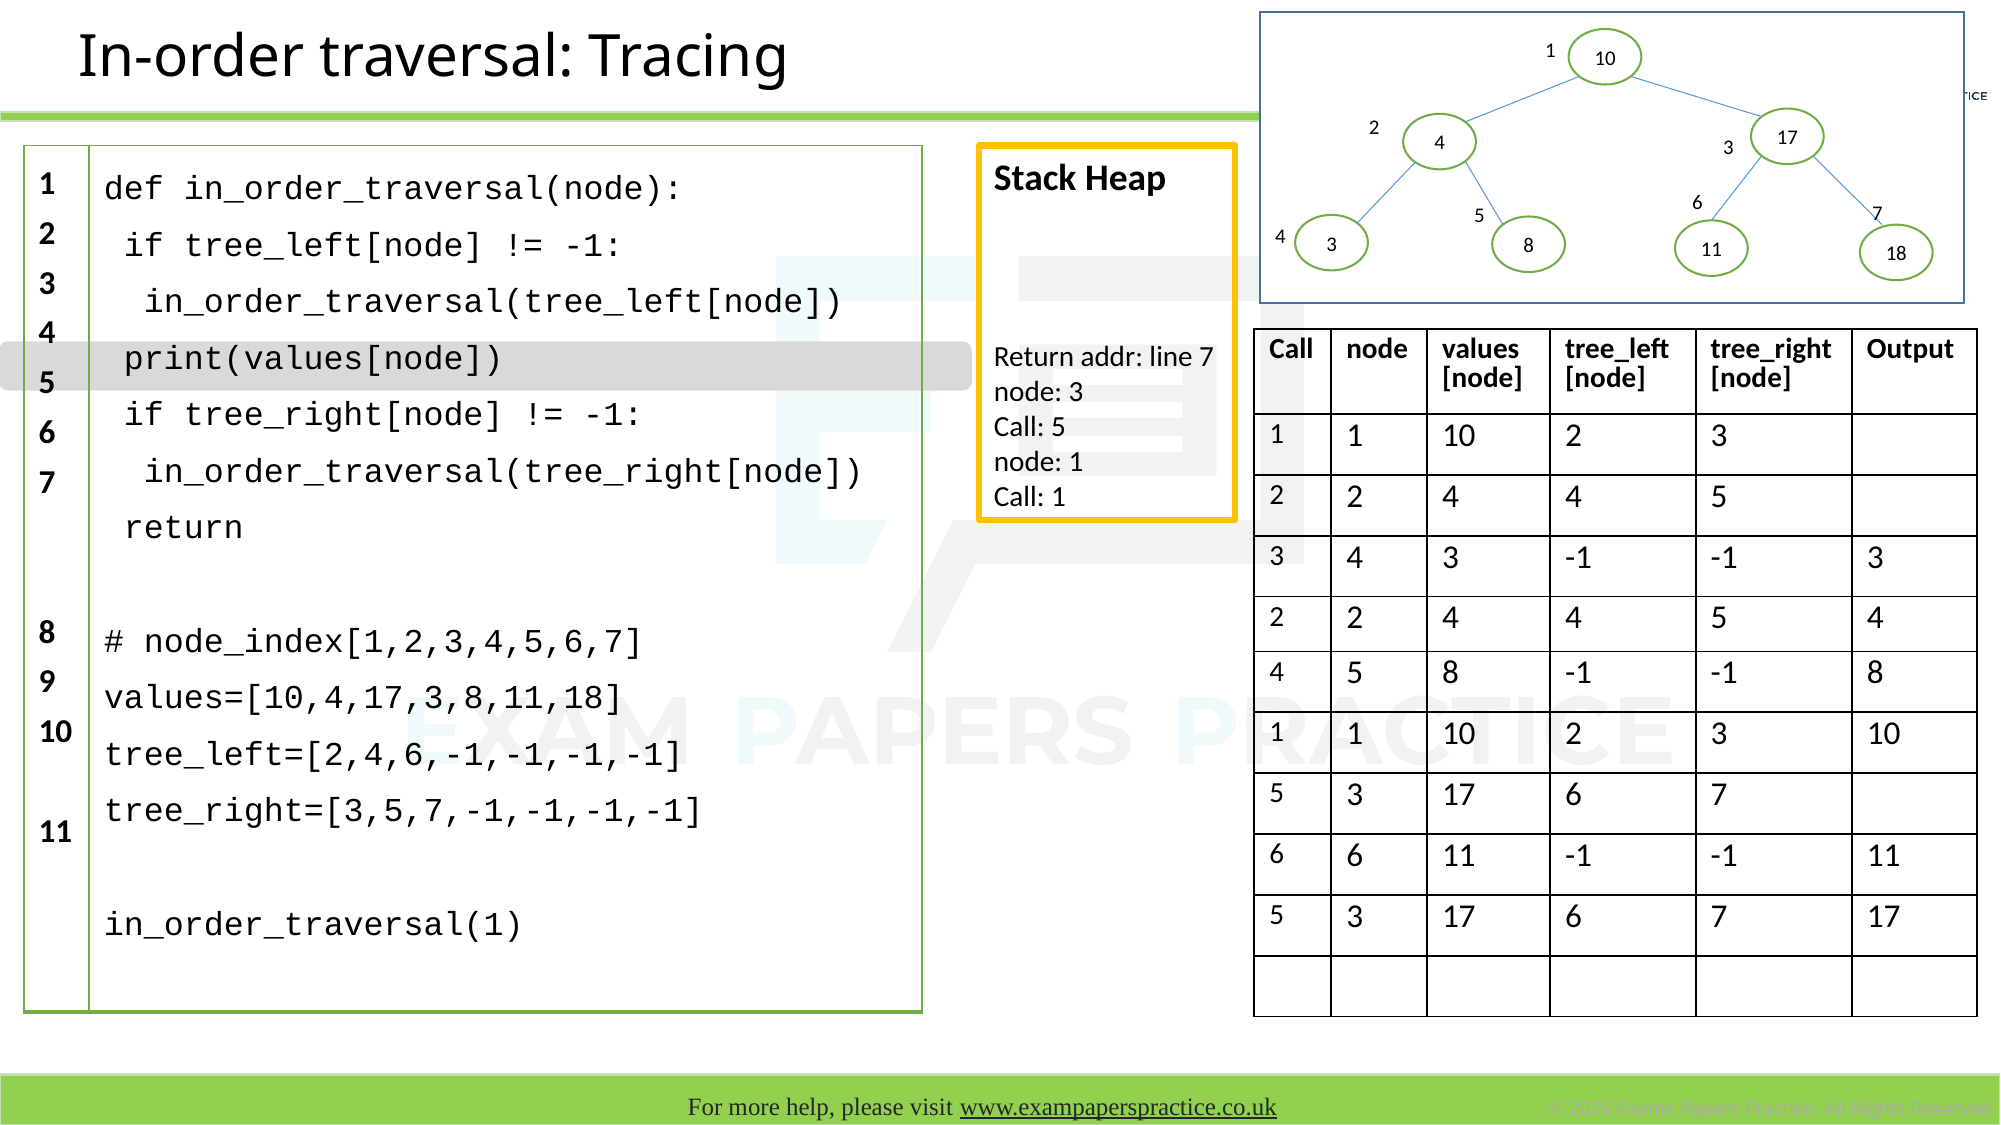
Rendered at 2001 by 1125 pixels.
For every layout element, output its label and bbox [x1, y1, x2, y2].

table_cell [1551, 415, 1695, 474]
table_cell [1255, 476, 1330, 535]
text_box [1260, 12, 1965, 303]
table_cell [1332, 713, 1426, 772]
table_cell [1428, 835, 1549, 894]
table_header [1551, 330, 1695, 413]
table_cell [1853, 652, 1976, 711]
table_cell [1853, 896, 1976, 955]
table_cell [1255, 835, 1330, 894]
table_cell [1332, 652, 1426, 711]
table_cell [1697, 896, 1851, 955]
table_cell [1697, 652, 1851, 711]
table_cell [1853, 957, 1976, 1016]
table_cell [1853, 537, 1976, 596]
table_cell [1255, 597, 1330, 651]
table_cell [1428, 652, 1549, 711]
table_cell [1255, 713, 1330, 772]
table_cell [1697, 957, 1851, 1016]
table_cell [1697, 537, 1851, 596]
table_cell [1255, 774, 1330, 833]
table_header [90, 146, 921, 1010]
table_cell [1332, 896, 1426, 955]
table_cell [1255, 652, 1330, 711]
table_header [1255, 330, 1330, 413]
text_box [0, 341, 23, 391]
table_cell [1697, 835, 1851, 894]
text_box [923, 341, 972, 391]
table_cell [1255, 537, 1330, 596]
table_cell [1428, 476, 1549, 535]
table_cell [1697, 476, 1851, 535]
table_cell [1697, 415, 1851, 474]
table_header [25, 146, 88, 1010]
table_cell [1551, 957, 1695, 1016]
table_cell [1853, 713, 1976, 772]
table_cell [1551, 774, 1695, 833]
table_cell [1428, 774, 1549, 833]
table_cell [1853, 835, 1976, 894]
table_cell [1332, 835, 1426, 894]
table_cell [1551, 896, 1695, 955]
table_cell [1332, 415, 1426, 474]
table_cell [1853, 774, 1976, 833]
table_cell [1853, 476, 1976, 535]
table_cell [1428, 415, 1549, 474]
table_header [1332, 330, 1426, 413]
table_cell [1853, 597, 1976, 651]
table_cell [1697, 713, 1851, 772]
table_cell [1551, 476, 1695, 535]
table_cell [1551, 597, 1695, 651]
table_cell [1697, 597, 1851, 651]
table_cell [1551, 835, 1695, 894]
table_cell [1332, 537, 1426, 596]
table_header [1853, 330, 1976, 413]
table_cell [1551, 652, 1695, 711]
table_cell [1428, 537, 1549, 596]
table_cell [1332, 476, 1426, 535]
table_cell [1551, 713, 1695, 772]
table_cell [1332, 774, 1426, 833]
title [63, 9, 1405, 106]
table_cell [1697, 774, 1851, 833]
table_cell [1428, 713, 1549, 772]
text_box [979, 145, 1236, 520]
table_cell [1332, 957, 1426, 1016]
table_cell [1255, 957, 1330, 1016]
table_cell [1255, 896, 1330, 955]
table_cell [1428, 957, 1549, 1016]
table_cell [1428, 597, 1549, 651]
table_cell [1428, 896, 1549, 955]
table_cell [1255, 415, 1330, 474]
table_cell [1332, 597, 1426, 651]
table_header [1697, 330, 1851, 413]
table_cell [1853, 415, 1976, 474]
table_cell [1551, 537, 1695, 596]
table_header [1428, 330, 1549, 413]
